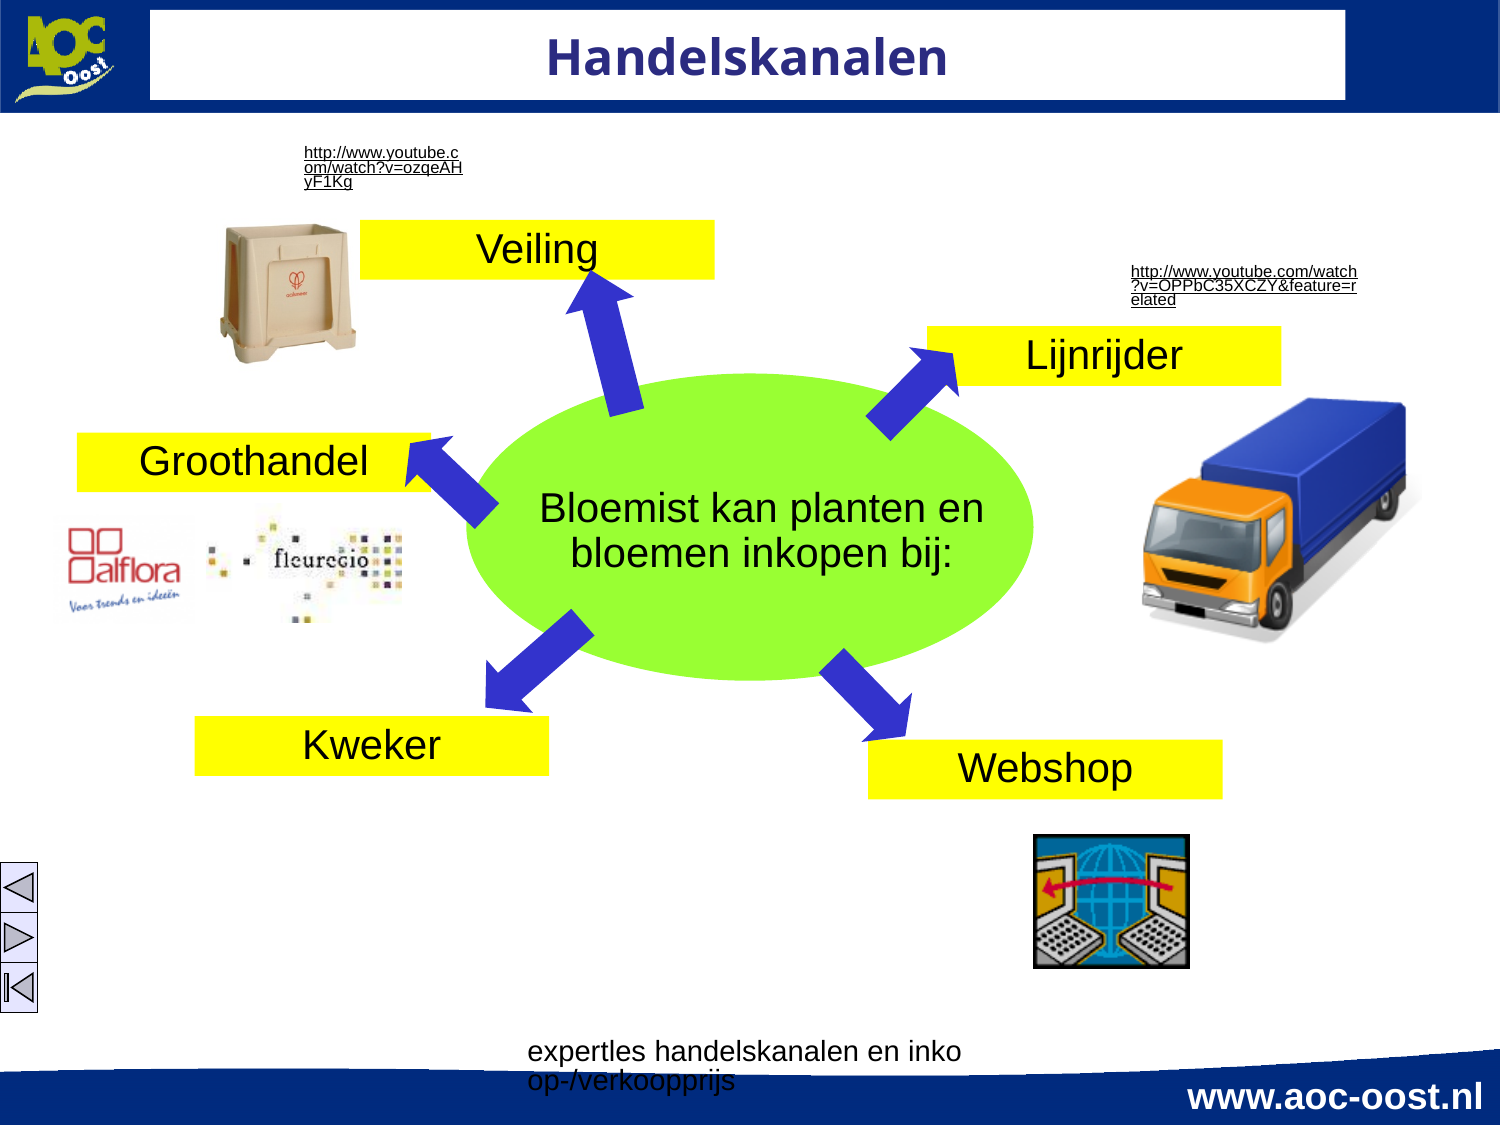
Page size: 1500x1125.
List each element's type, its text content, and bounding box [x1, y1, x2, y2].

text_box Veiling [390, 219, 715, 280]
text_box Webshop [868, 739, 1223, 800]
text_box [466, 373, 1034, 681]
text_box [404, 435, 500, 530]
text_box http://www.youtube.com/watch?v=ozqeAHyF1Kg [289, 137, 479, 188]
text_box Groothandel [76, 432, 432, 493]
text_box http://www.youtube.com/watch?v=OPPbC35XCZY&feature=related [1116, 255, 1376, 307]
text_box [565, 269, 645, 418]
text_box Bloemist kan planten en bloemen inkopen bij: [513, 479, 1010, 585]
text_box [865, 347, 960, 442]
text_box [818, 647, 913, 742]
text_box [485, 608, 595, 713]
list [1139, 385, 1422, 667]
text_box Kweker [194, 716, 550, 776]
picture [206, 503, 403, 623]
footer expertles handelskanalen en inkoop-/verkoopprijs [512, 1024, 988, 1101]
title Handelskanalen [149, 9, 1346, 101]
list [182, 207, 386, 373]
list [1033, 833, 1190, 969]
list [52, 514, 196, 624]
picture [0, 1049, 1500, 1125]
picture [0, 0, 1500, 113]
text_box Lijnrijder [927, 326, 1282, 386]
